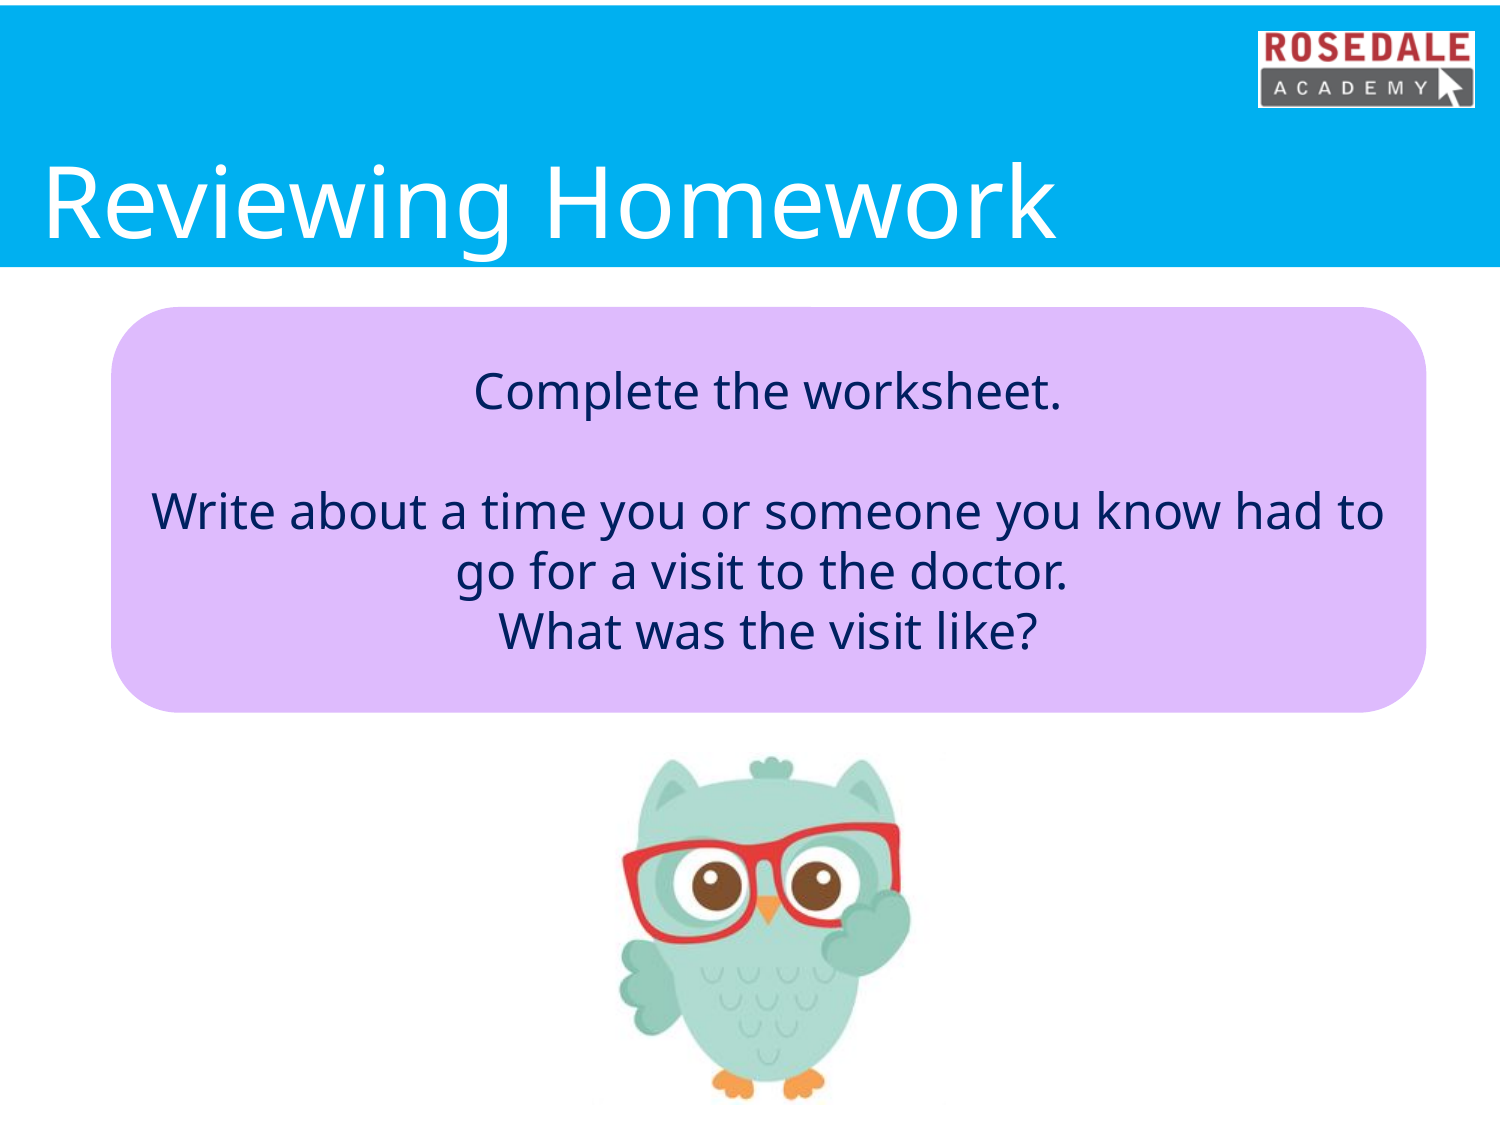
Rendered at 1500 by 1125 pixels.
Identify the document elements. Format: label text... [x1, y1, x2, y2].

text_box Reviewing Homework [25, 130, 1388, 266]
picture [592, 752, 946, 1105]
text_box Complete the worksheet. Write about a time you or someone you know had to go for a visit to the doctor. What was the visit like? [110, 305, 1428, 714]
text_box [0, 4, 1500, 268]
picture [1259, 32, 1474, 107]
